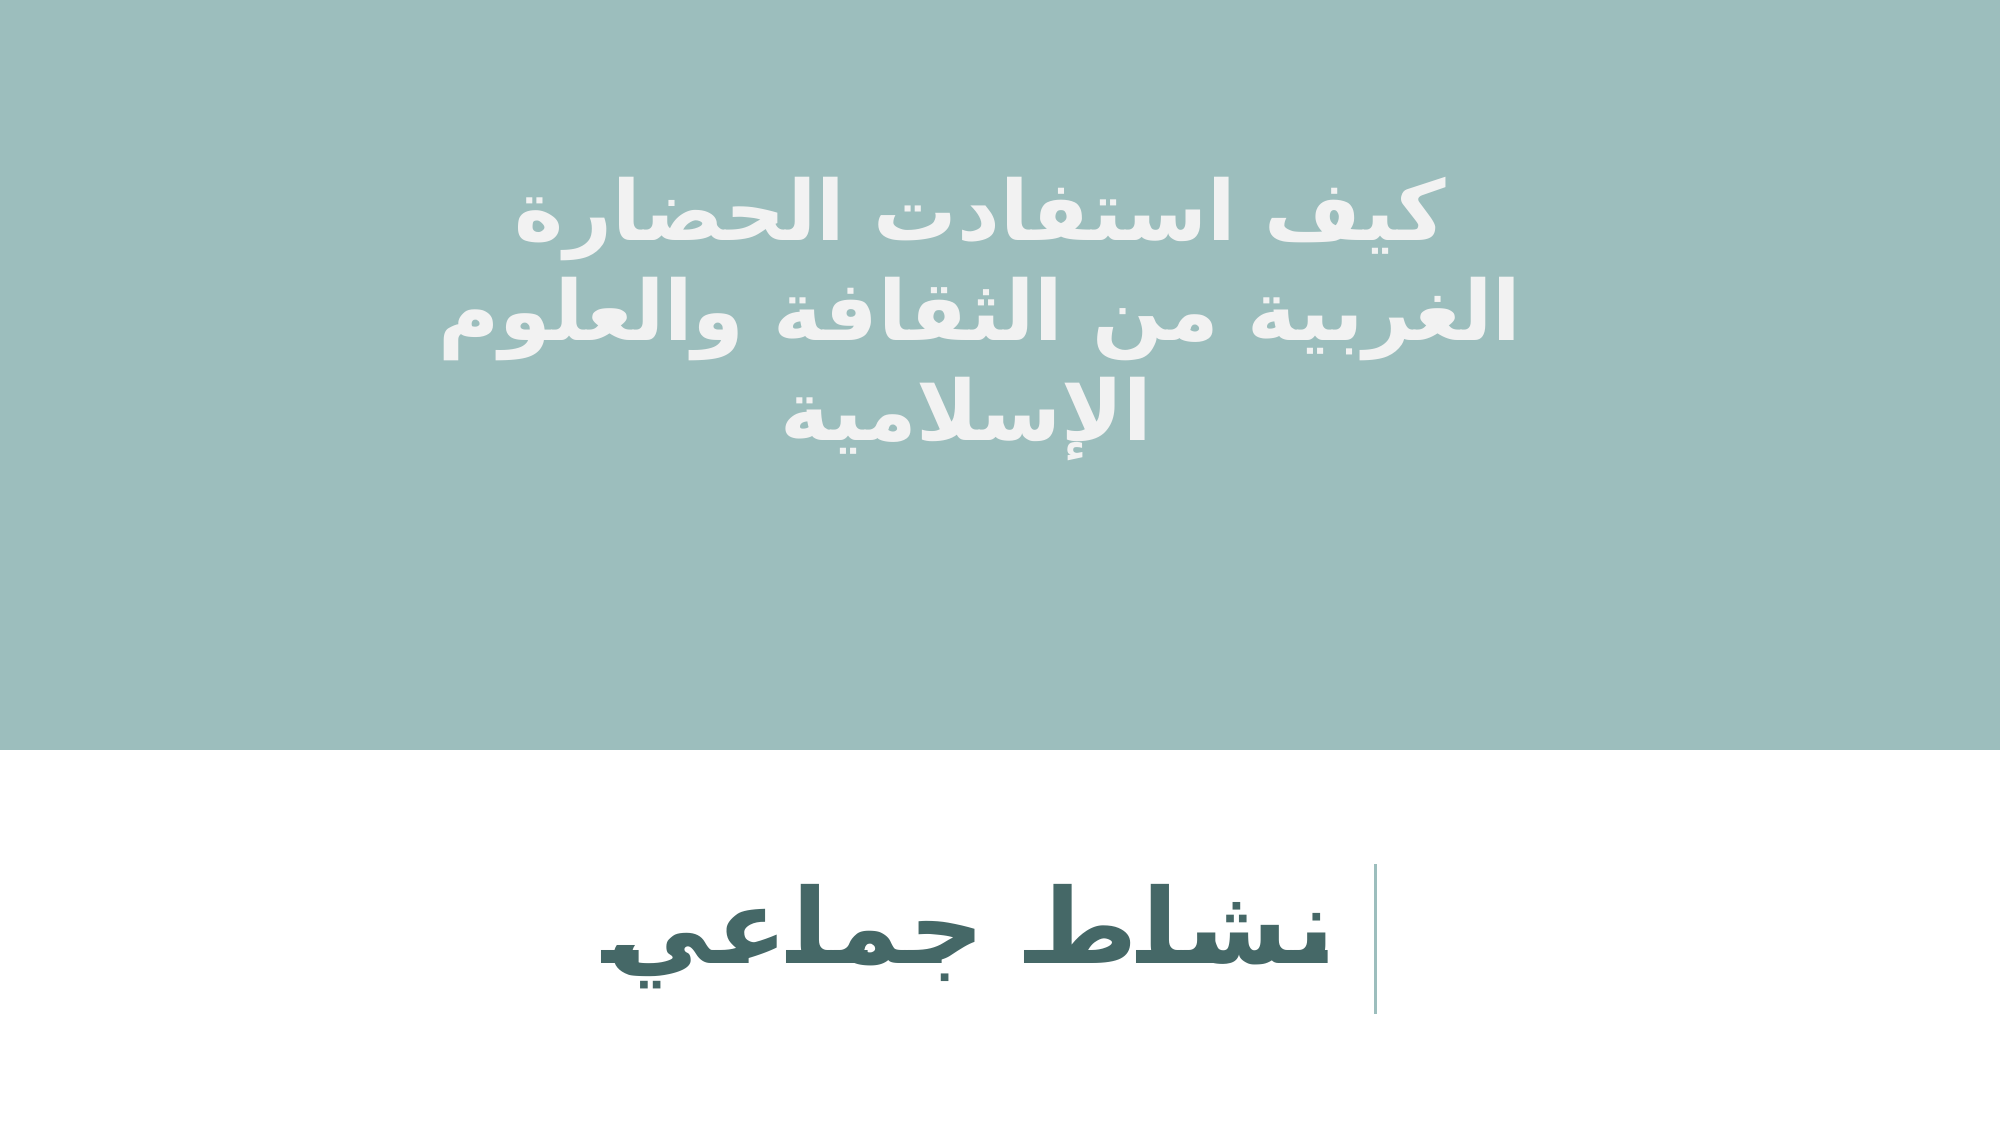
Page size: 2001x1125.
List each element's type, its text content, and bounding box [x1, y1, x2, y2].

title نشاط جماعي [75, 813, 1350, 1054]
text_box كيف استفادت الحضارة الغربية من الثقافة والعلوم الإسلامية [394, 149, 1568, 465]
